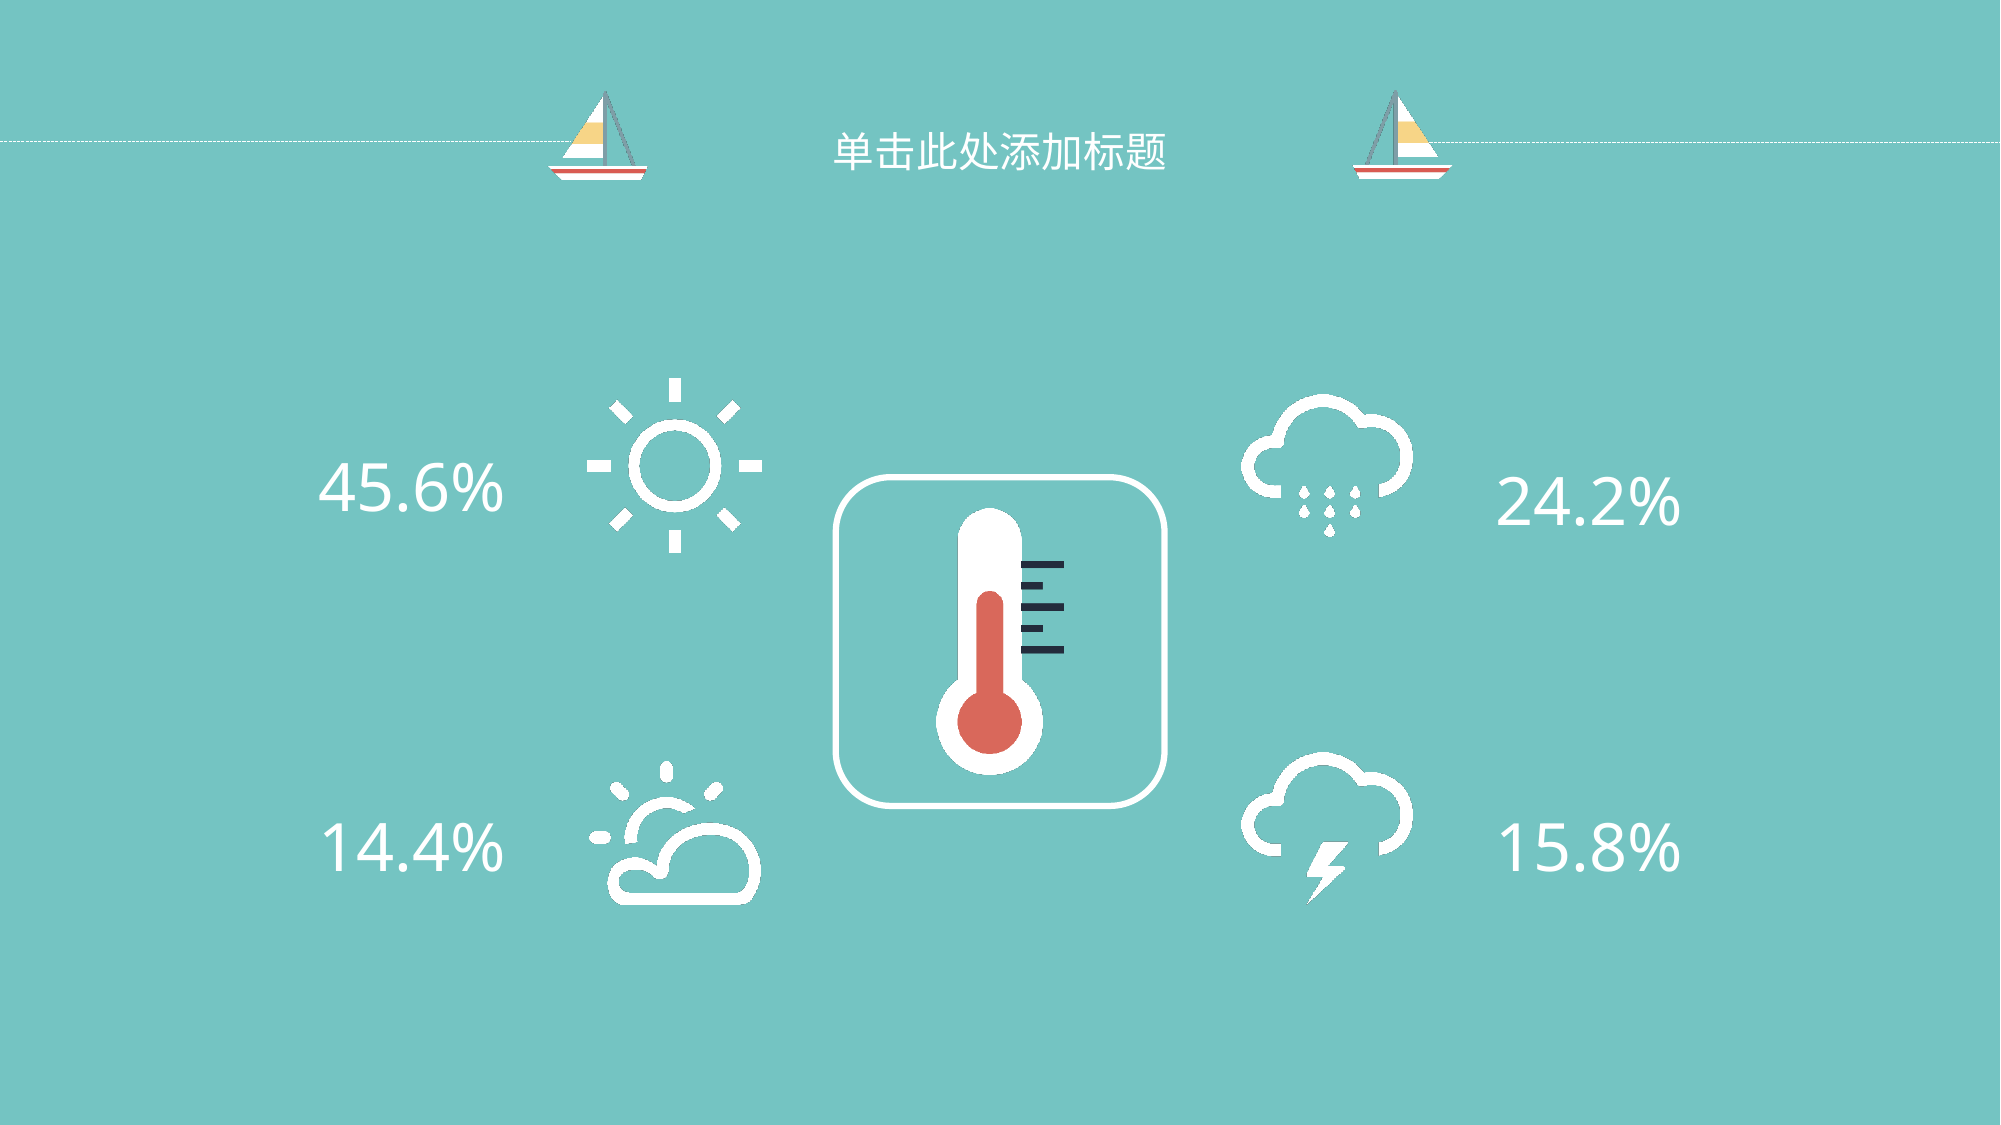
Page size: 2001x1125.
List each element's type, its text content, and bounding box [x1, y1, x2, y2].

picture [587, 378, 762, 553]
text_box [0, 0, 2000, 1125]
text_box 单击此处添加标题 [683, 93, 1317, 184]
picture [1241, 394, 1413, 537]
text_box 45.6% [255, 397, 522, 533]
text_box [0, 91, 648, 180]
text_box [1352, 90, 2000, 179]
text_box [835, 477, 1165, 806]
text_box 24.2% [1480, 411, 1746, 547]
text_box 14.4% [255, 757, 522, 893]
text_box 15.8% [1480, 757, 1746, 893]
picture [1241, 752, 1413, 905]
picture [589, 761, 761, 905]
